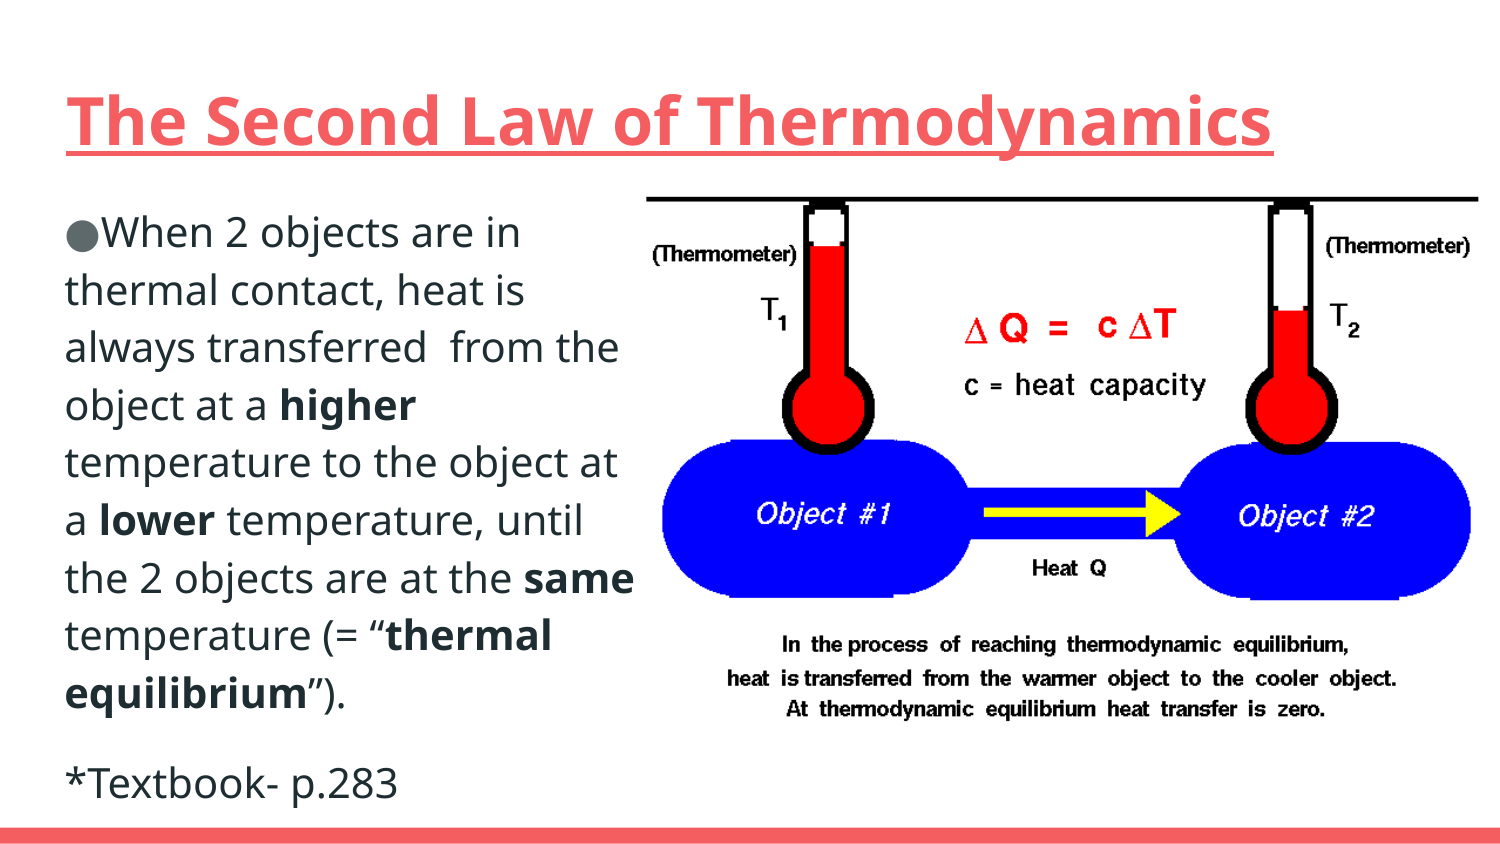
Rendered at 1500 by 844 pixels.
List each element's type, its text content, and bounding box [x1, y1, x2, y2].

list When 2 objects are in thermal contact, heat is always transferred from the object at a higher temperature to the object at a lower temperature, until the 2 objects are at the same temperature (= “thermal equilibrium”). *Textbook- p.283 [49, 183, 651, 745]
picture [646, 196, 1479, 734]
title The Second Law of Thermodynamics [51, 64, 1449, 167]
